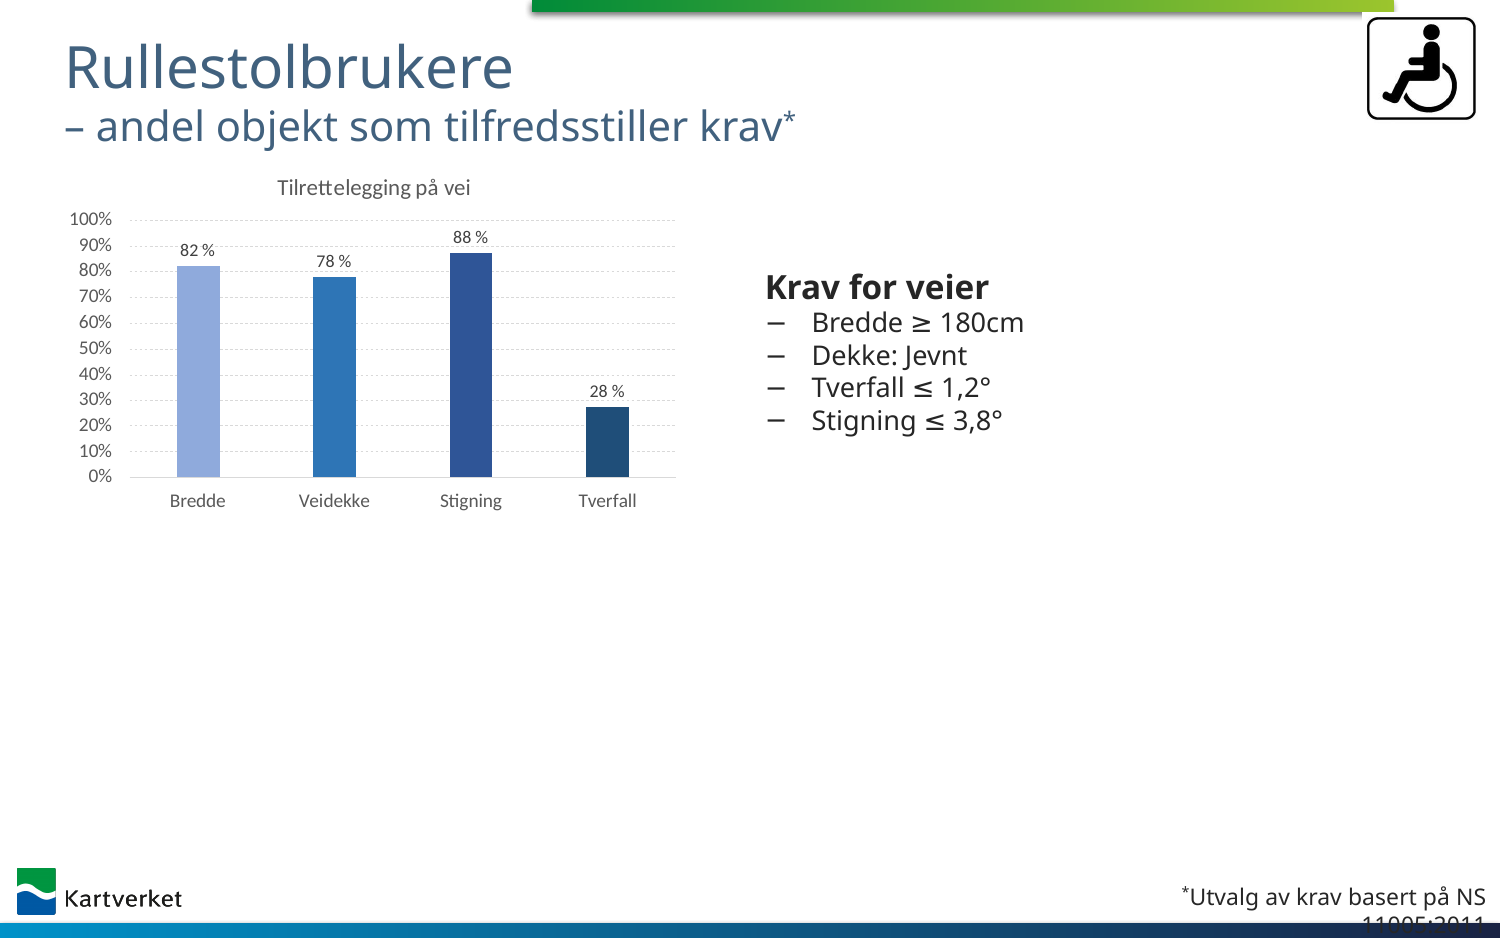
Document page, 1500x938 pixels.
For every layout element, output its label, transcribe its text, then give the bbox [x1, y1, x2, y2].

text_box Rullestolbrukere – andel objekt som tilfredsstiller krav* [49, 25, 1431, 158]
picture [1362, 12, 1481, 126]
text_box *Utvalg av krav basert på NS 11005:2011 [1068, 873, 1500, 938]
text_box Krav for veier Bredde ≥ 180cm Dekke: Jevnt Tverfall ≤ 1,2° Stigning ≤ 3,8° [750, 258, 1234, 444]
picture [62, 166, 687, 519]
